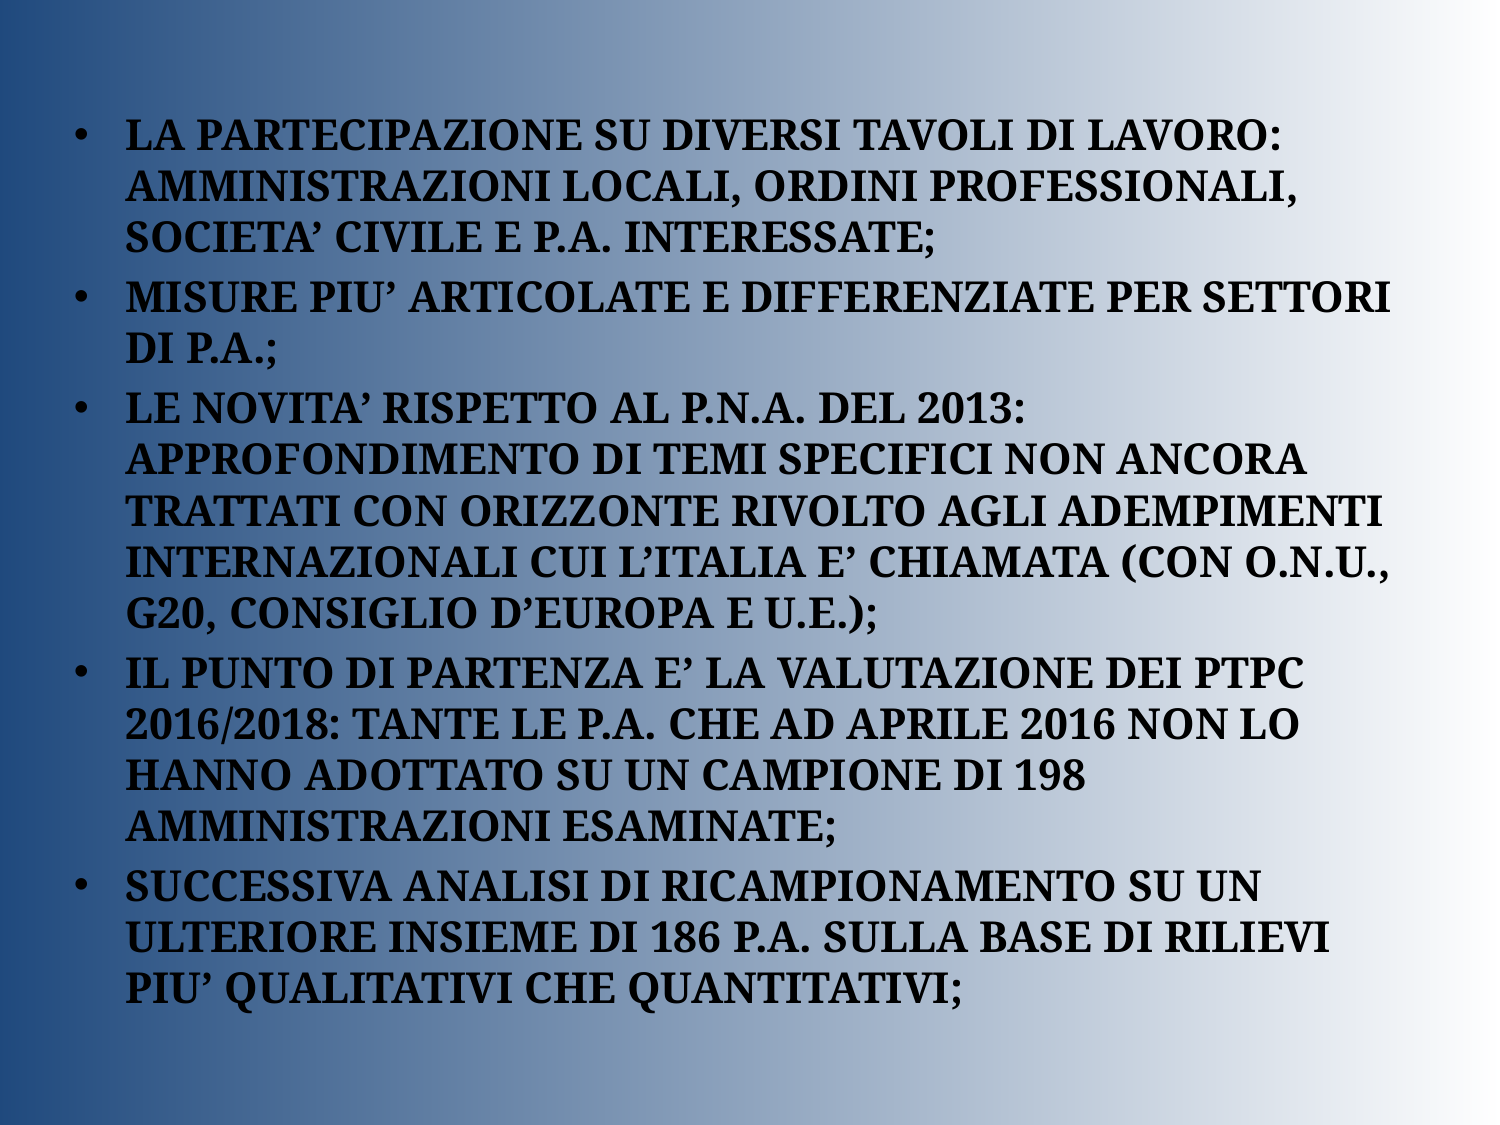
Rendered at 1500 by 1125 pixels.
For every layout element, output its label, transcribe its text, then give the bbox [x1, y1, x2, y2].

list LA PARTECIPAZIONE SU DIVERSI TAVOLI DI LAVORO: AMMINISTRAZIONI LOCALI, ORDINI PROFESSIONALI, SOCIETA’ CIVILE E P.A. INTERESSATE; MISURE PIU’ ARTICOLATE E DIFFERENZIATE PER SETTORI DI P.A.; LE NOVITA’ RISPETTO AL P.N.A. DEL 2013: APPROFONDIMENTO DI TEMI SPECIFICI NON ANCORA TRATTATI CON ORIZZONTE RIVOLTO AGLI ADEMPIMENTI INTERNAZIONALI CUI L’ITALIA E’ CHIAMATA (CON O.N.U., G20, CONSIGLIO D’EUROPA E U.E.); IL PUNTO DI PARTENZA E’ LA VALUTAZIONE DEI PTPC 2016/2018: TANTE LE P.A. CHE AD APRILE 2016 NON LO HANNO ADOTTATO SU UN CAMPIONE DI 198 AMMINISTRAZIONI ESAMINATE; SUCCESSIVA ANALISI DI RICAMPIONAMENTO SU UN ULTERIORE INSIEME DI 186 P.A. SULLA BASE DI RILIEVI PIU’ QUALITATIVI CHE QUANTITATIVI; [58, 100, 1409, 1057]
